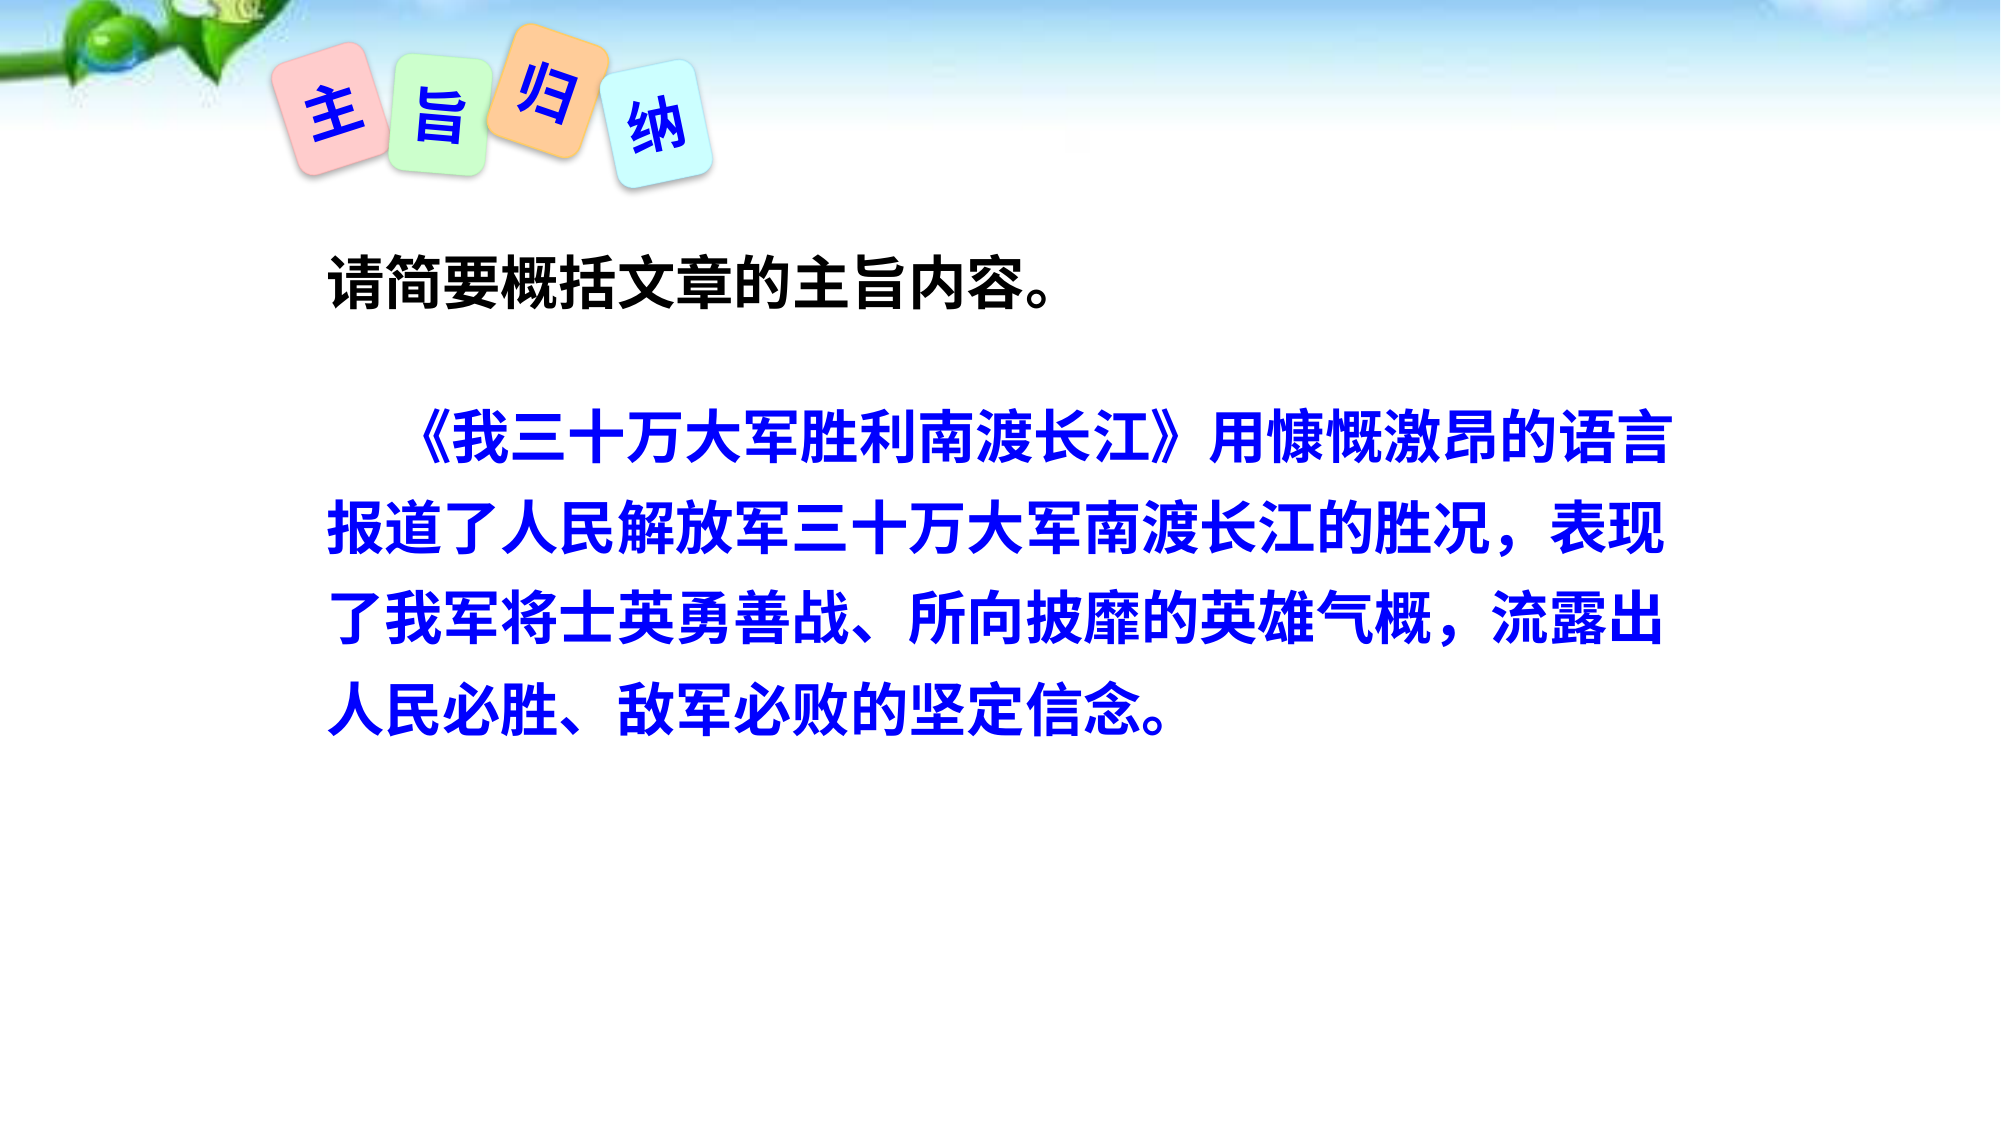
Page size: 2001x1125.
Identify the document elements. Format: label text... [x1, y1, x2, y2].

picture [0, 0, 2001, 1125]
text_box 请简要概括文章的主旨内容。 [314, 240, 1445, 322]
text_box 《我三十万大军胜利南渡长江》用慷慨激昂的语言报道了人民解放军三十万大军南渡长江的胜况，表现了我军将士英勇善战、所向披靡的英雄气概，流露出人民必胜、敌军必败的坚定信念。 [314, 373, 1694, 749]
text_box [282, 31, 705, 183]
